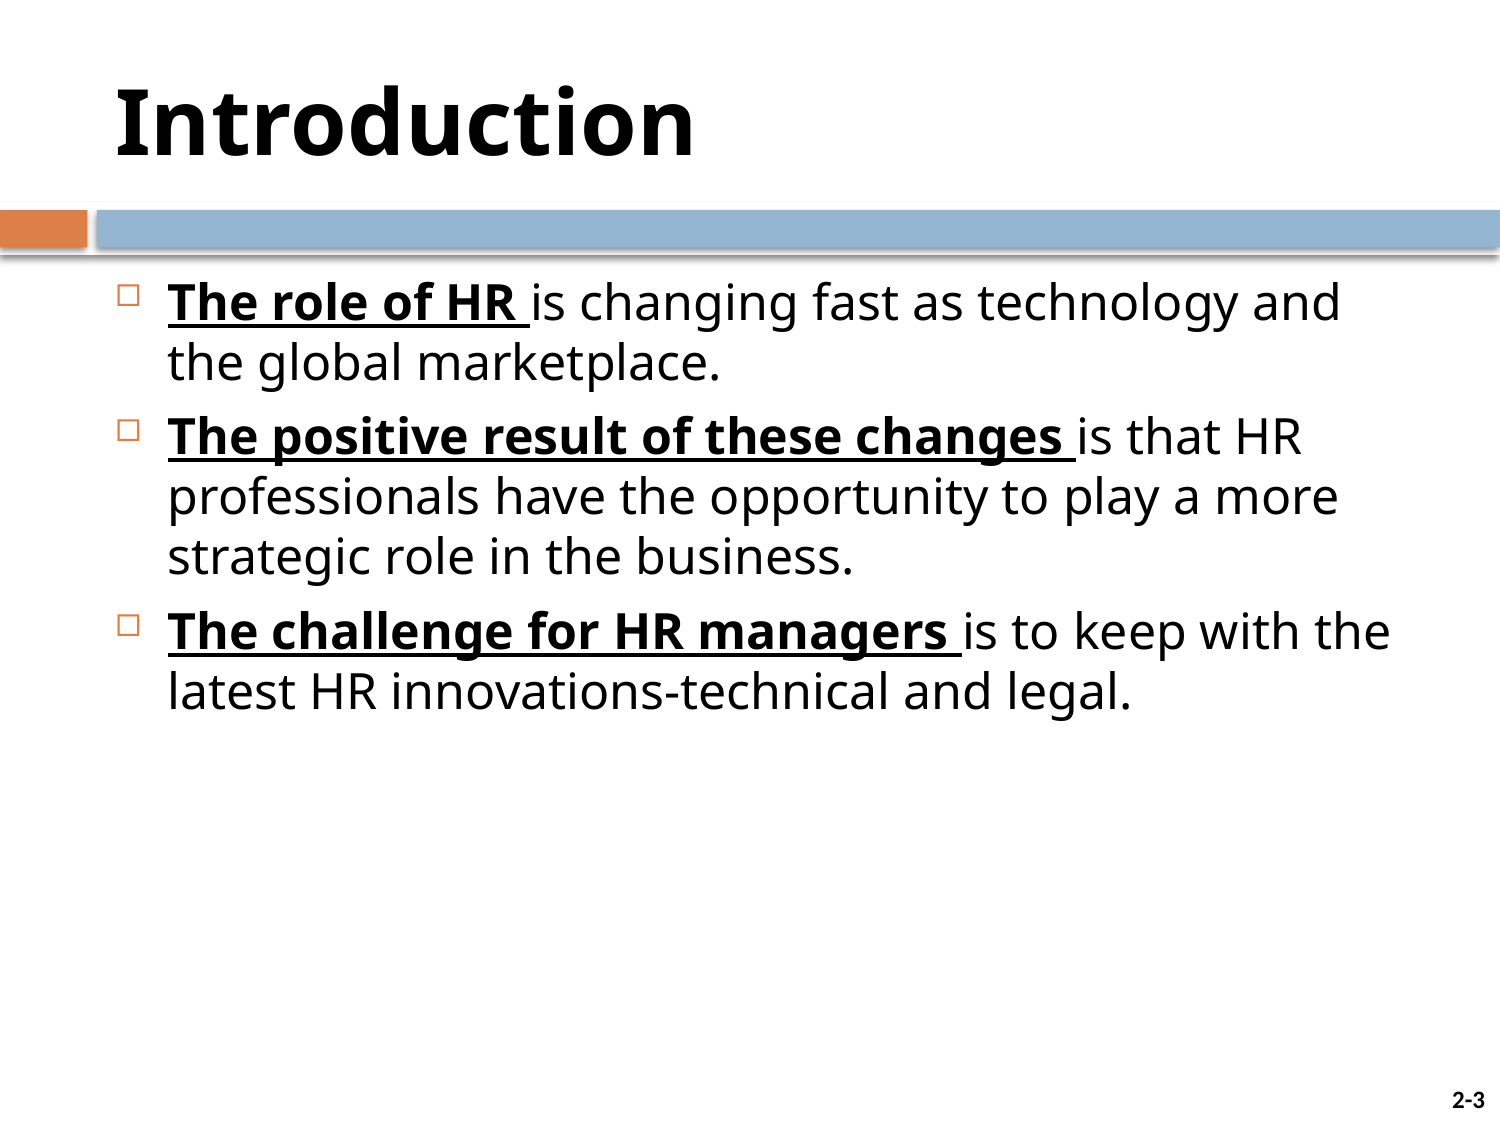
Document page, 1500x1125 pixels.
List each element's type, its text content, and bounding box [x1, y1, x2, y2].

title Introduction [100, 37, 1438, 200]
list The role of HR is changing fast as technology and the global marketplace. The positive result of these changes is that HR professionals have the opportunity to play a more strategic role in the business. The challenge for HR managers is to keep with the latest HR innovations-technical and legal. [100, 262, 1438, 1000]
